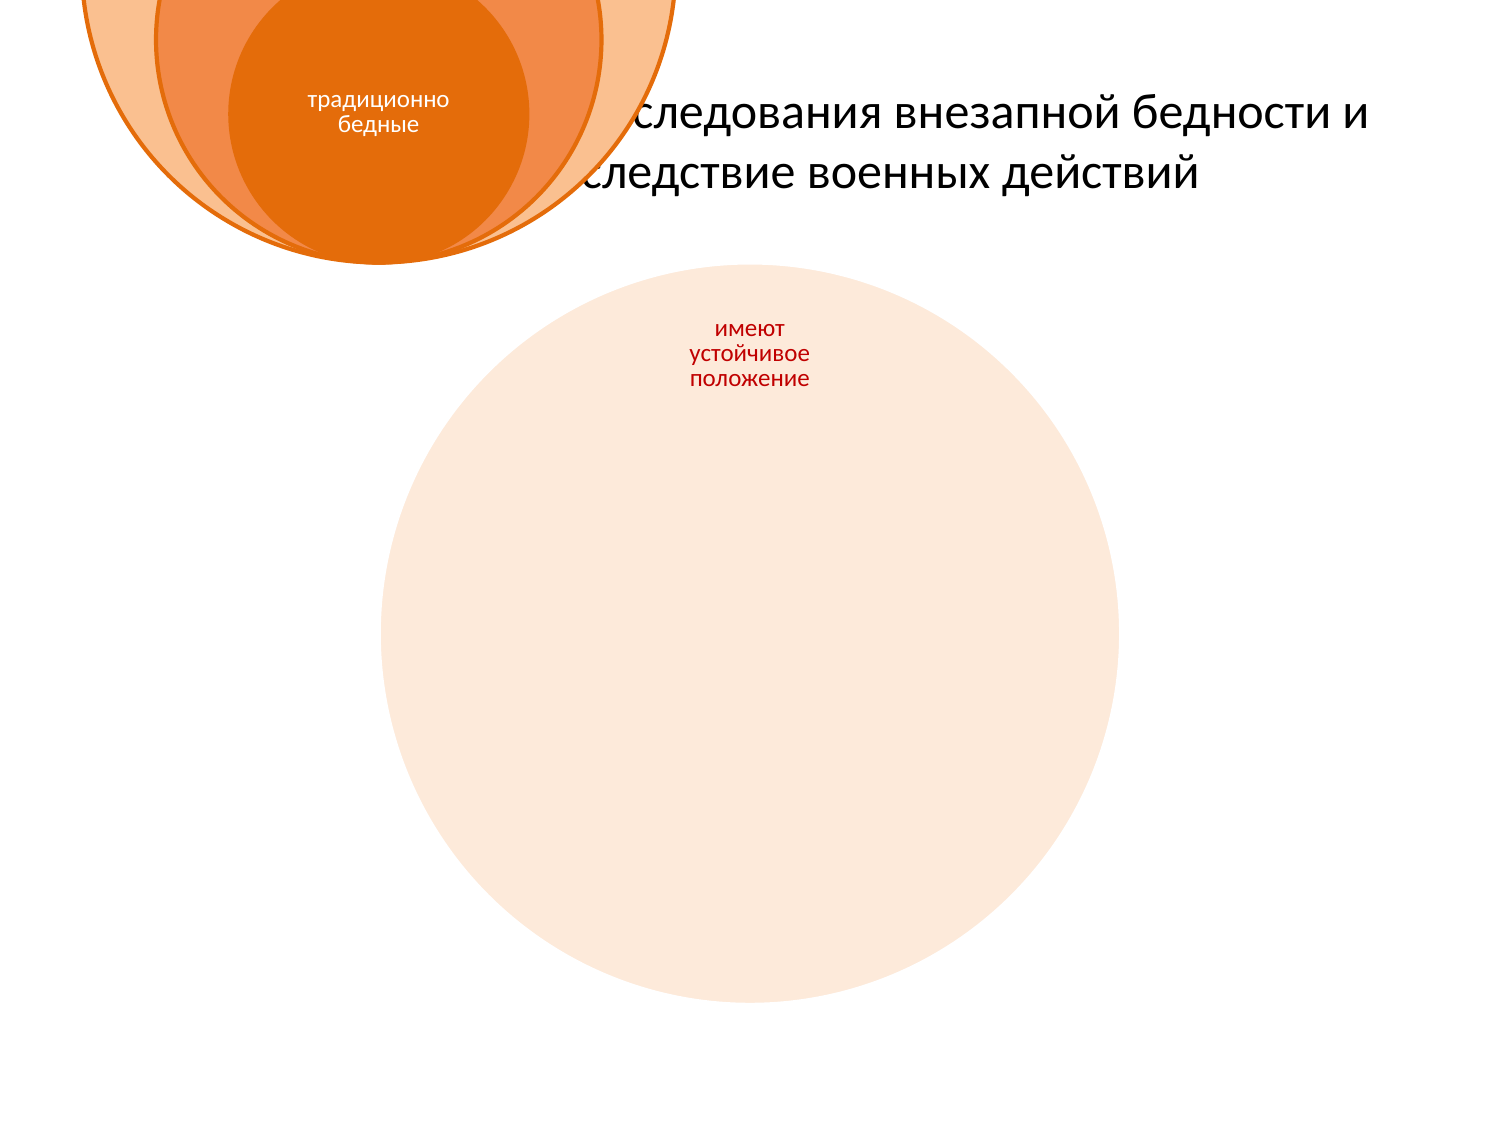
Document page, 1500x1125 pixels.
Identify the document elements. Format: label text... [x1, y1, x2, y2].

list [74, 262, 1426, 1006]
title Теоретическая схема исследования внезапной бедности и уязвимости вследствие военных действий [75, 45, 242, 233]
title Теоретическая схема исследования внезапной бедности и уязвимости вследствие военных действий [515, 45, 1425, 233]
